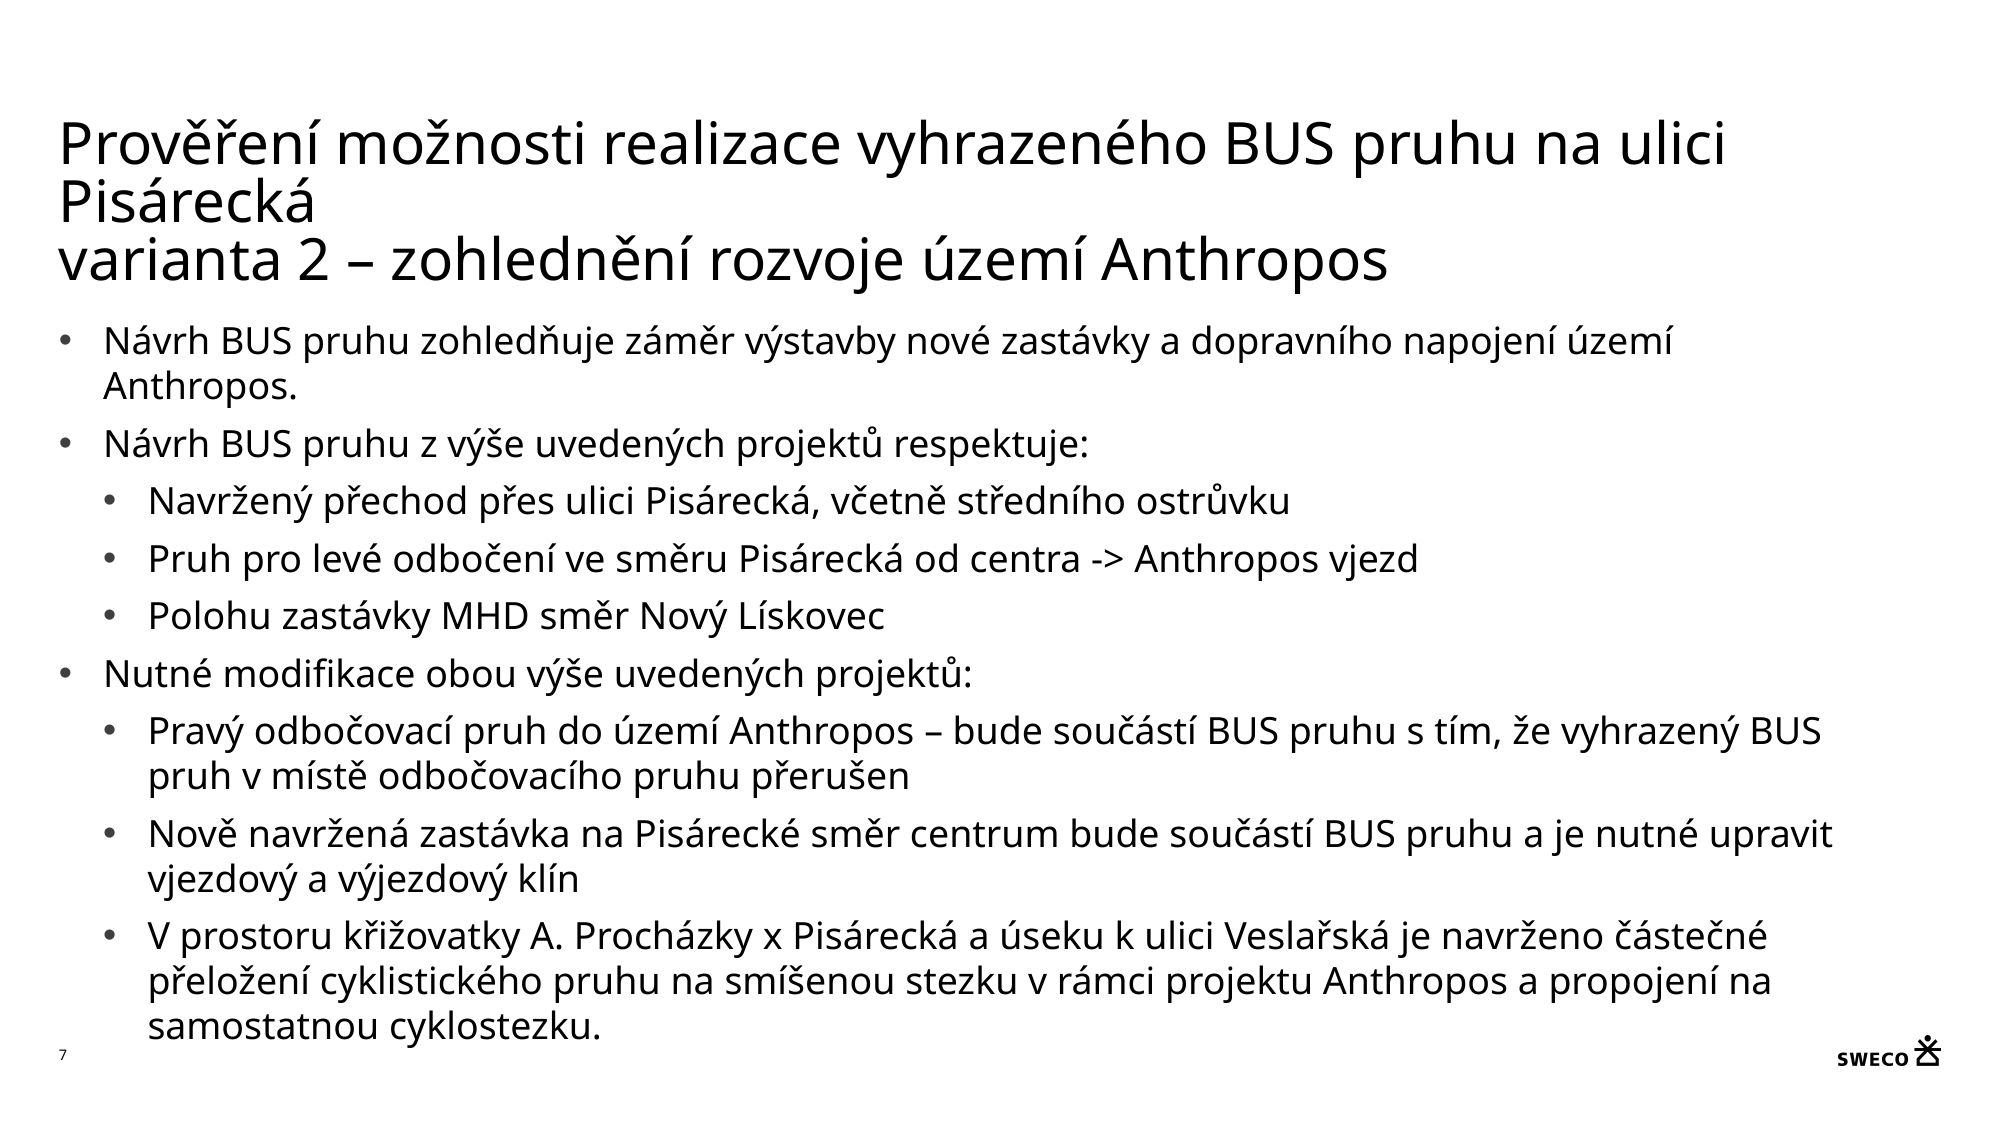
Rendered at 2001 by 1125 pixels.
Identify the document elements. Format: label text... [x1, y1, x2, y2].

title Prověření možnosti realizace vyhrazeného BUS pruhu na ulici Pisárecká varianta 2 – zohlednění rozvoje území Anthropos [58, 117, 1941, 209]
slide_number 7 [58, 1036, 118, 1066]
picture [1838, 1035, 1941, 1066]
list Návrh BUS pruhu zohledňuje záměr výstavby nové zastávky a dopravního napojení území Anthropos. Návrh BUS pruhu z výše uvedených projektů respektuje: Navržený přechod přes ulici Pisárecká, včetně středního ostrůvku Pruh pro levé odbočení ve směru Pisárecká od centra -> Anthropos vjezd Polohu zastávky MHD směr Nový Lískovec Nutné modifikace obou výše uvedených projektů: Pravý odbočovací pruh do území Anthropos – bude součástí BUS pruhu s tím, že vyhrazený BUS pruh v místě odbočovacího pruhu přerušen Nově navržená zastávka na Pisárecké směr centrum bude součástí BUS pruhu a je nutné upravit vjezdový a výjezdový klín V prostoru křižovatky A. Procházky x Pisárecká a úseku k ulici Veslařská je navrženo částečné přeložení cyklistického pruhu na smíšenou stezku v rámci projektu Anthropos a propojení na samostatnou cyklostezku. [58, 317, 1871, 970]
